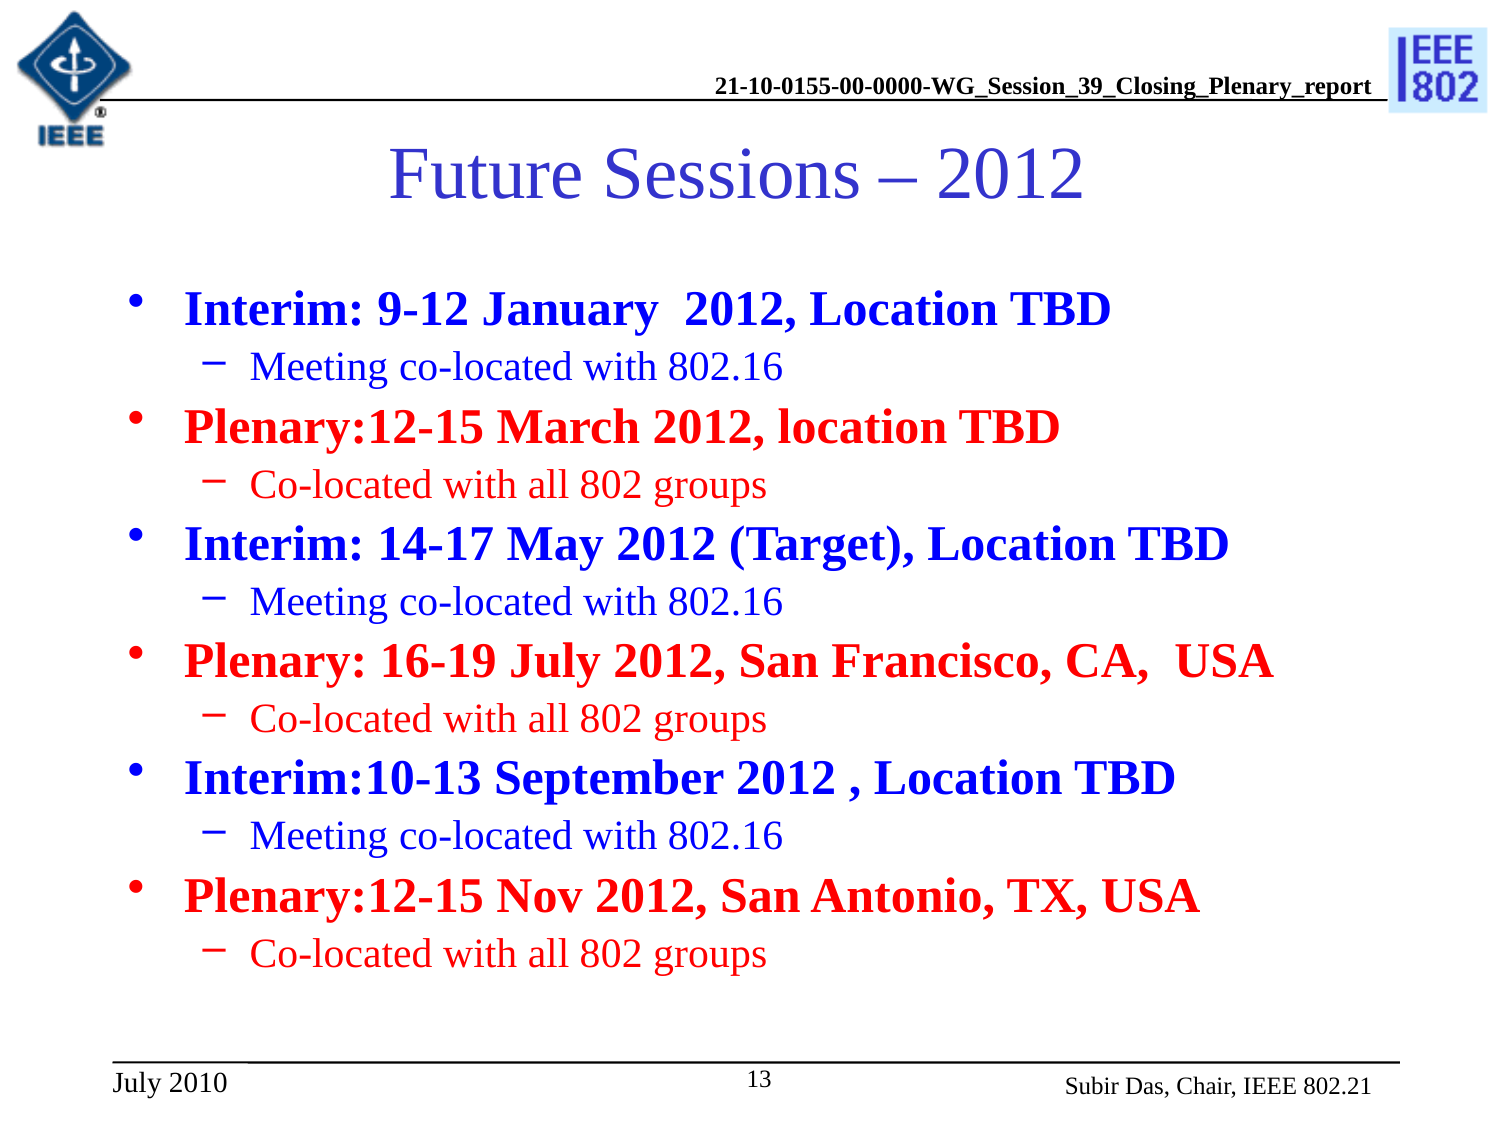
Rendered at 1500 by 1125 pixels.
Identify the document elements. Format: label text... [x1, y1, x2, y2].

slide_number 13 [712, 1061, 800, 1093]
picture [12, 9, 137, 150]
text_box Subir Das, Chair, IEEE 802.21 [1049, 1062, 1413, 1125]
list Interim: 9-12 January 2012, Location TBD Meeting co-located with 802.16 Plenary:12-15 March 2012, location TBD Co-located with all 802 groups Interim: 14-17 May 2012 (Target), Location TBD Meeting co-located with 802.16 Plenary: 16-19 July 2012, San Francisco, CA, USA Co-located with all 802 groups Interim:10-13 September 2012 , Location TBD Meeting co-located with 802.16 Plenary:12-15 Nov 2012, San Antonio, TX, USA Co-located with all 802 groups [112, 274, 1476, 1013]
picture [1374, 9, 1499, 138]
title Future Sessions – 2012 [37, 124, 1438, 263]
